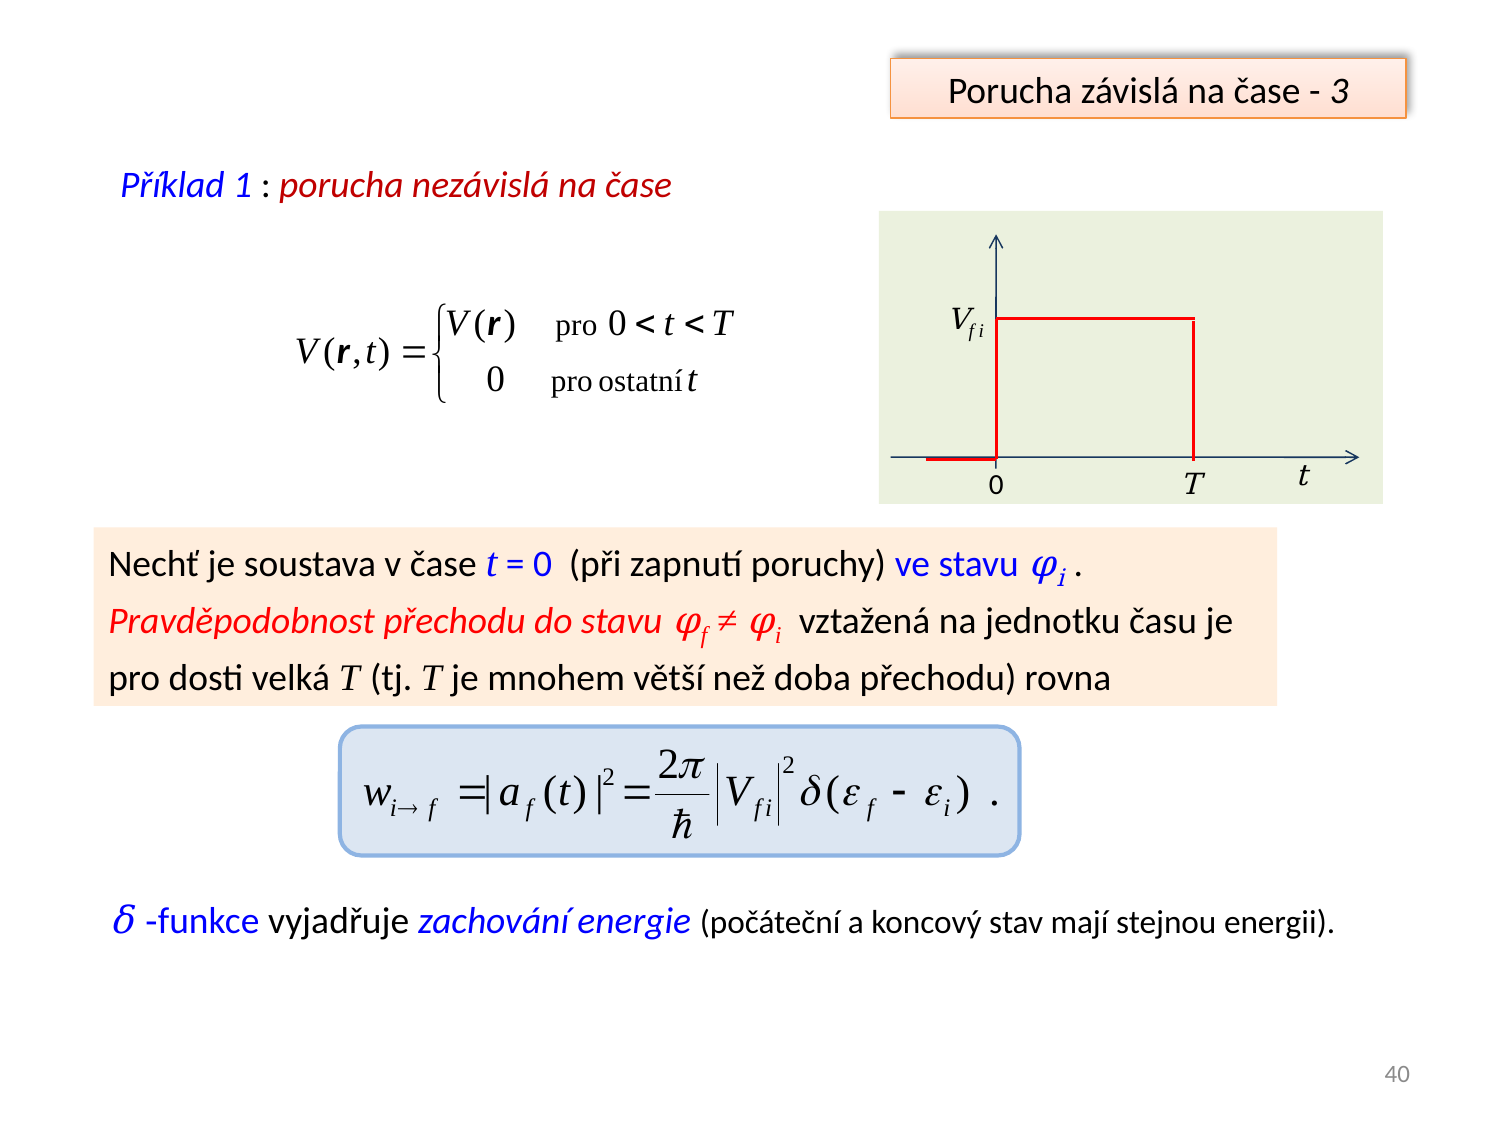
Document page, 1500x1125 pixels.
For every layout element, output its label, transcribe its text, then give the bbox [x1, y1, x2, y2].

text_box Nechť je soustava v čase t = 0 (při zapnutí poruchy) ve stavu φi . Pravděpodobnost přechodu do stavu φf ≠ φi vztažená na jednotku času je pro dosti velká T (tj. T je mnohem větší než doba přechodu) rovna [93, 527, 1278, 706]
text_box δ -funkce vyjadřuje zachování energie (počáteční a koncový stav mají stejnou energii). [93, 888, 1360, 949]
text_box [878, 210, 1384, 508]
text_box Příklad 1 : porucha nezávislá na čase [105, 152, 1149, 213]
slide_number 40 [1074, 1042, 1425, 1103]
text_box Porucha závislá na čase - 3 [890, 58, 1407, 119]
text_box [292, 297, 746, 411]
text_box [339, 726, 1020, 856]
